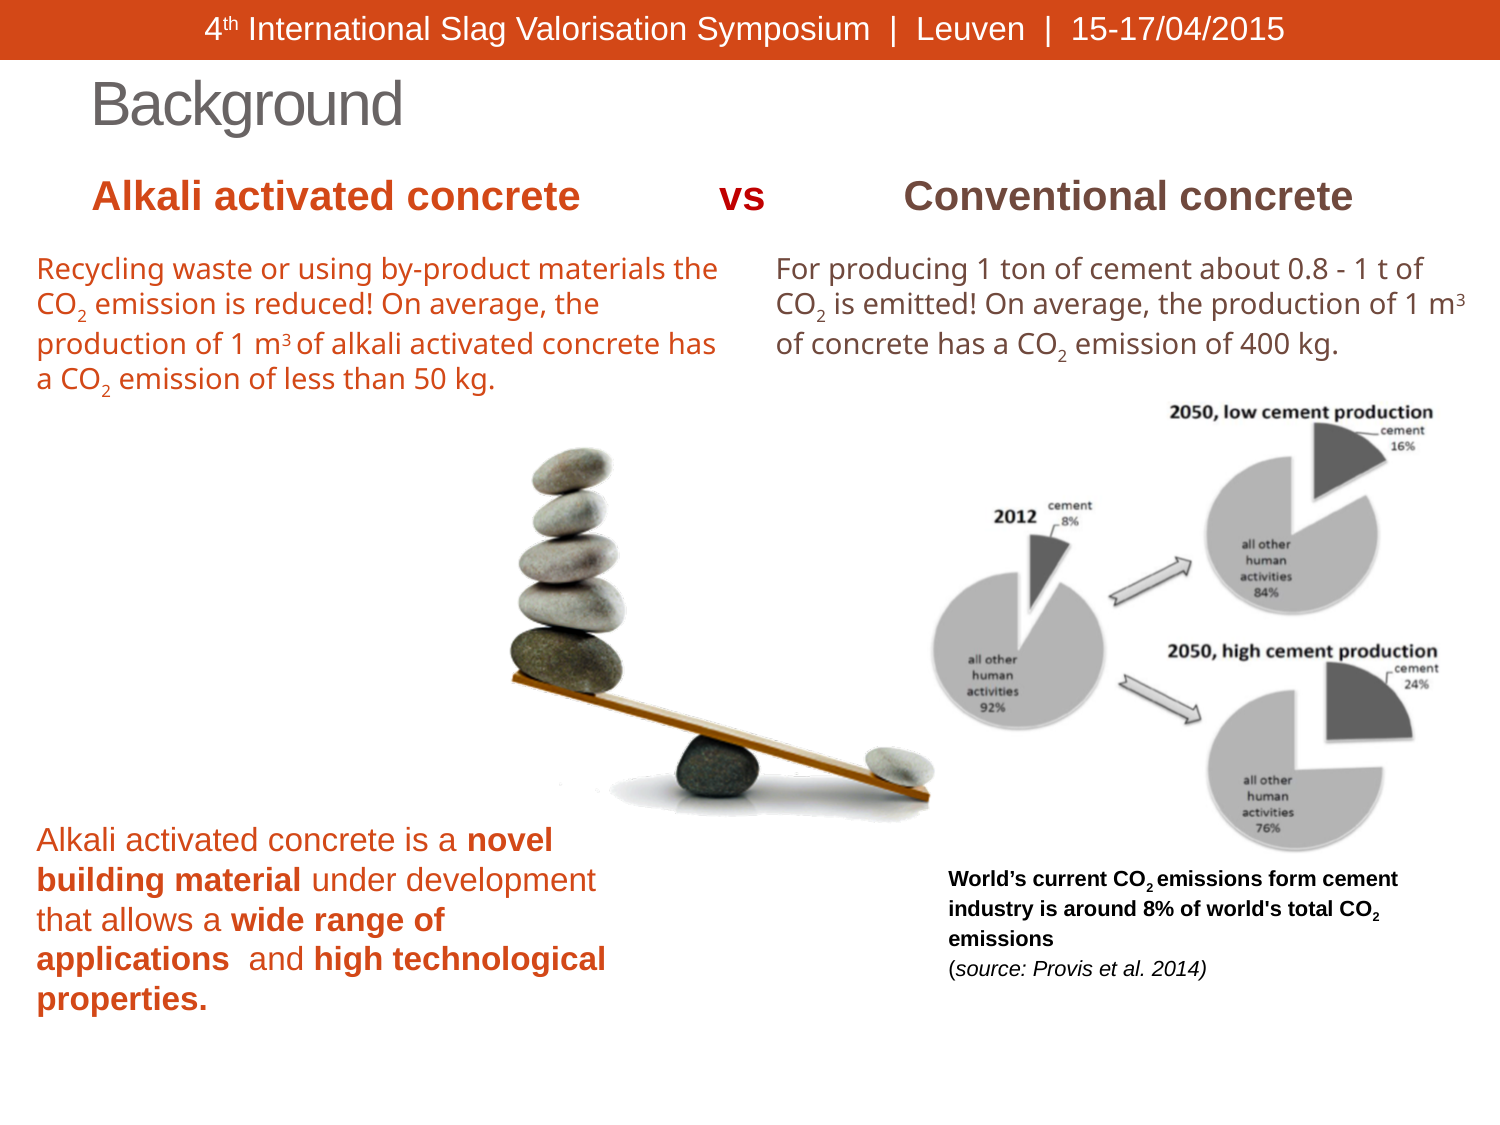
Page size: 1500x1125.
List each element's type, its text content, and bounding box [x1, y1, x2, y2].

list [926, 399, 1442, 854]
text_box Recycling waste or using by-product materials the CO2 emission is reduced! On average, the production of 1 m3 of alkali activated concrete has a CO2 emission of less than 50 kg. [21, 243, 751, 408]
text_box Alkali activated concrete vs Conventional concrete [76, 160, 1467, 226]
text_box Alkali activated concrete is a novel building material under development that allows a wide range of applications and high technological properties. [20, 808, 658, 1027]
text_box For producing 1 ton of cement about 0.8 - 1 t of CO2 is emitted! On average, the production of 1 m3 of concrete has a CO2 emission of 400 kg. [760, 243, 1483, 373]
text_box 4th International Slag Valorisation Symposium | Leuven | 15-17/04/2015 [0, 0, 1500, 55]
picture [495, 425, 944, 828]
text_box World’s current CO2 emissions form cement industry is around 8% of world's total CO2 emissions (source: Provis et al. 2014) [933, 868, 1483, 989]
title Background [75, 19, 1425, 182]
